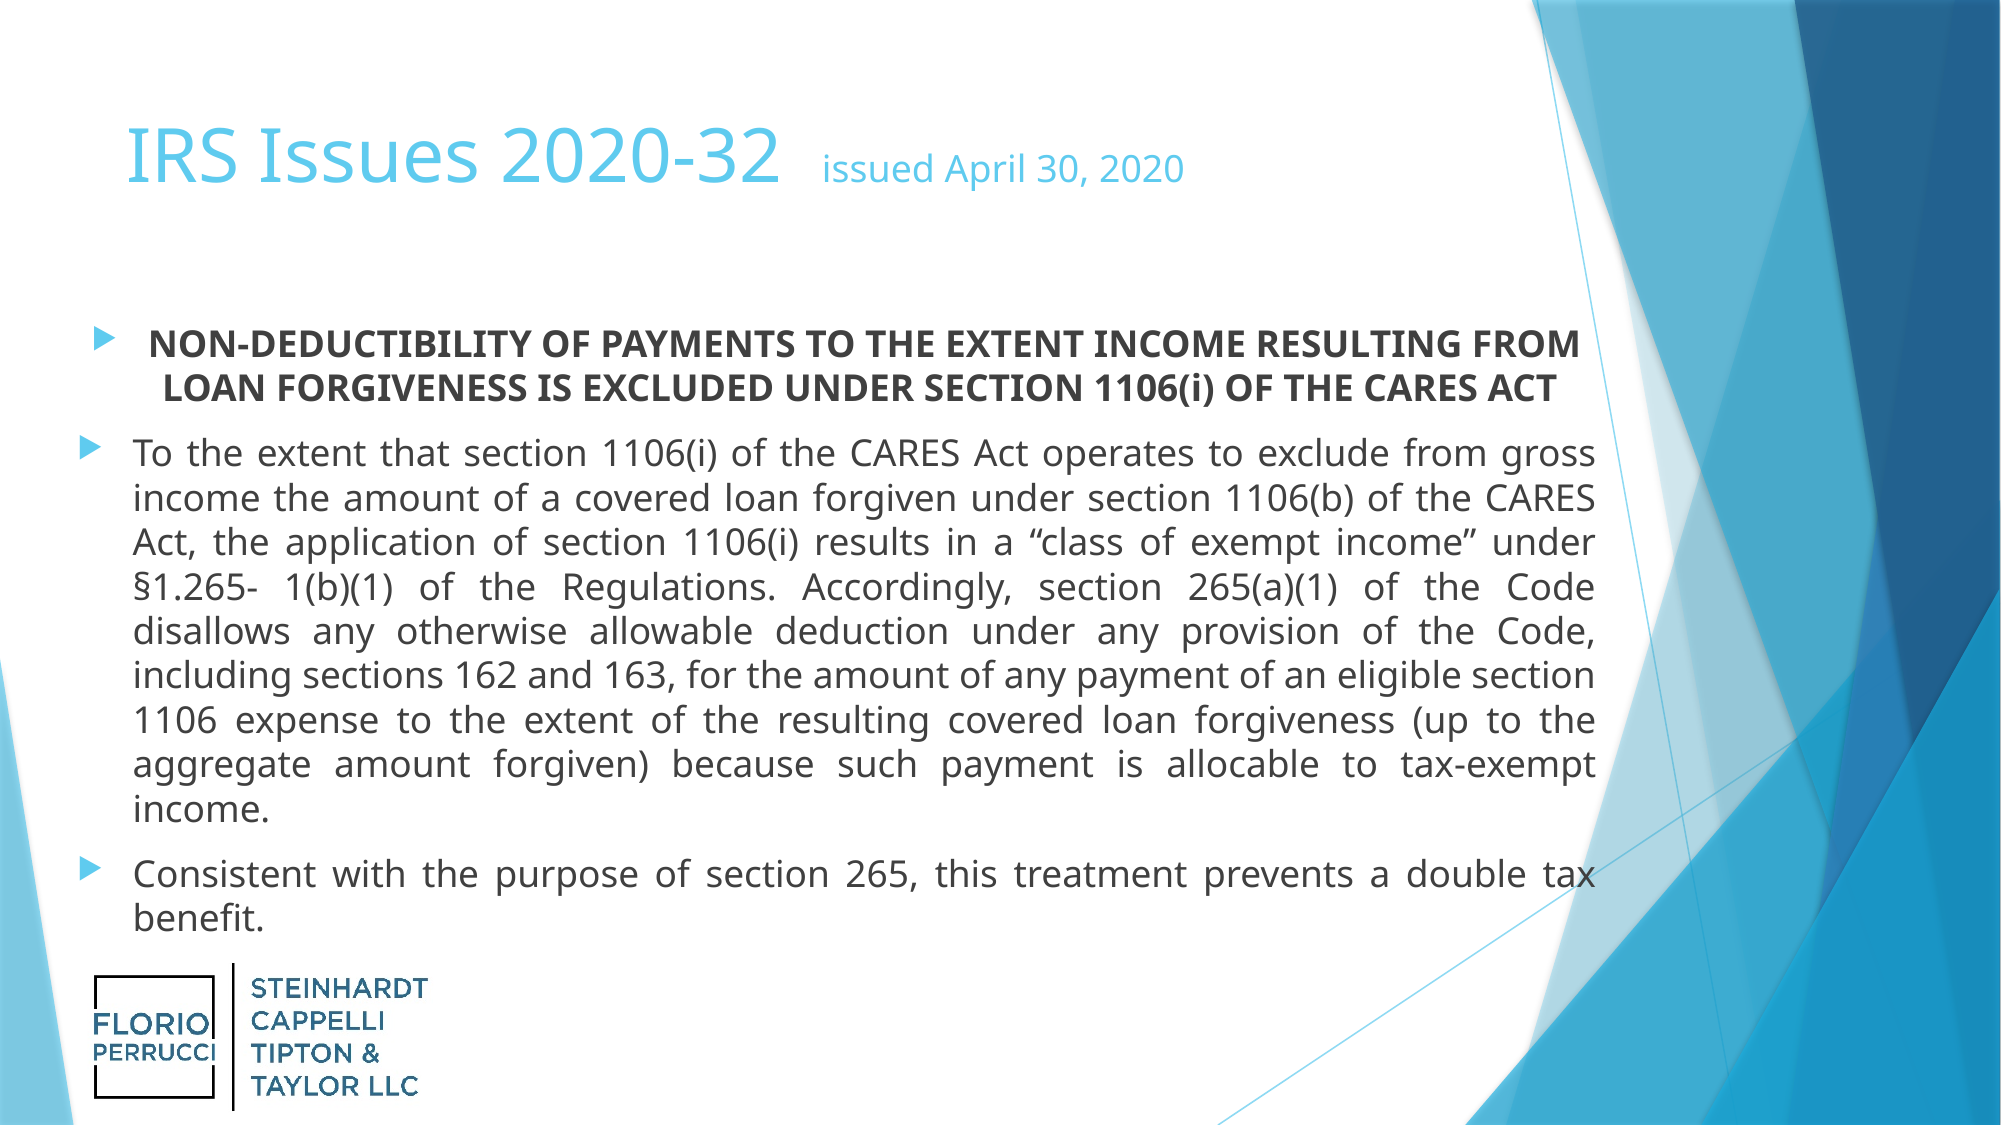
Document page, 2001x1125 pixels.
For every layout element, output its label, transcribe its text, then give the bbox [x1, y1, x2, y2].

list NON-DEDUCTIBILITY OF PAYMENTS TO THE EXTENT INCOME RESULTING FROM LOAN FORGIVENESS IS EXCLUDED UNDER SECTION 1106(i) OF THE CARES ACT To the extent that section 1106(i) of the CARES Act operates to exclude from gross income the amount of a covered loan forgiven under section 1106(b) of the CARES Act, the application of section 1106(i) results in a “class of exempt income” under §1.265- 1(b)(1) of the Regulations. Accordingly, section 265(a)(1) of the Code disallows any otherwise allowable deduction under any provision of the Code, including sections 162 and 163, for the amount of any payment of an eligible section 1106 expense to the extent of the resulting covered loan forgiveness (up to the aggregate amount forgiven) because such payment is allocable to tax-exempt income. Consistent with the purpose of section 265, this treatment prevents a double tax benefit. [62, 312, 1612, 950]
title IRS Issues 2020-32 issued April 30, 2020 [111, 99, 1522, 232]
picture [87, 961, 505, 1114]
